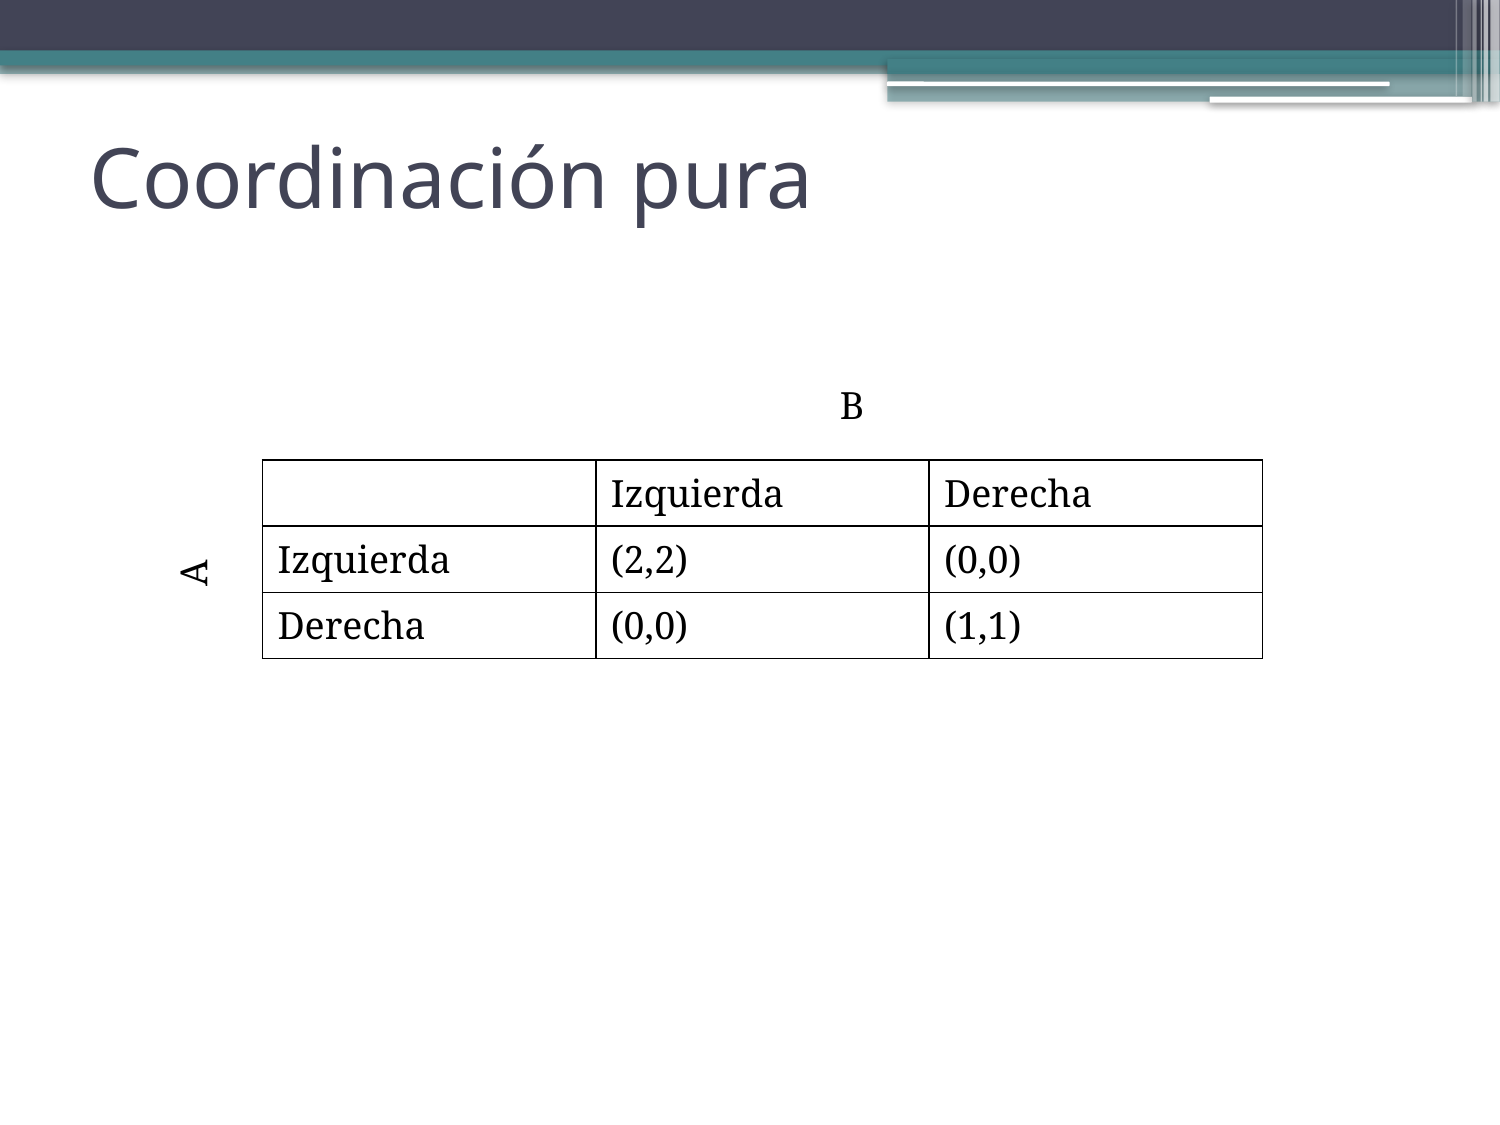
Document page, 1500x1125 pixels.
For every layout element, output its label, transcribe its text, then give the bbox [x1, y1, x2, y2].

table_cell Izquierda [263, 527, 595, 592]
table_cell (2,2) [597, 527, 928, 592]
table_header [263, 461, 595, 525]
text_box B [824, 374, 879, 435]
table_cell (0,0) [930, 527, 1262, 592]
text_box A [162, 544, 223, 602]
table_cell (0,0) [597, 593, 928, 658]
title Coordinación pura [75, 87, 1425, 263]
table_cell (1,1) [930, 593, 1262, 658]
table_cell Derecha [263, 593, 595, 658]
table_header Derecha [930, 461, 1262, 525]
table_header Izquierda [597, 461, 928, 525]
